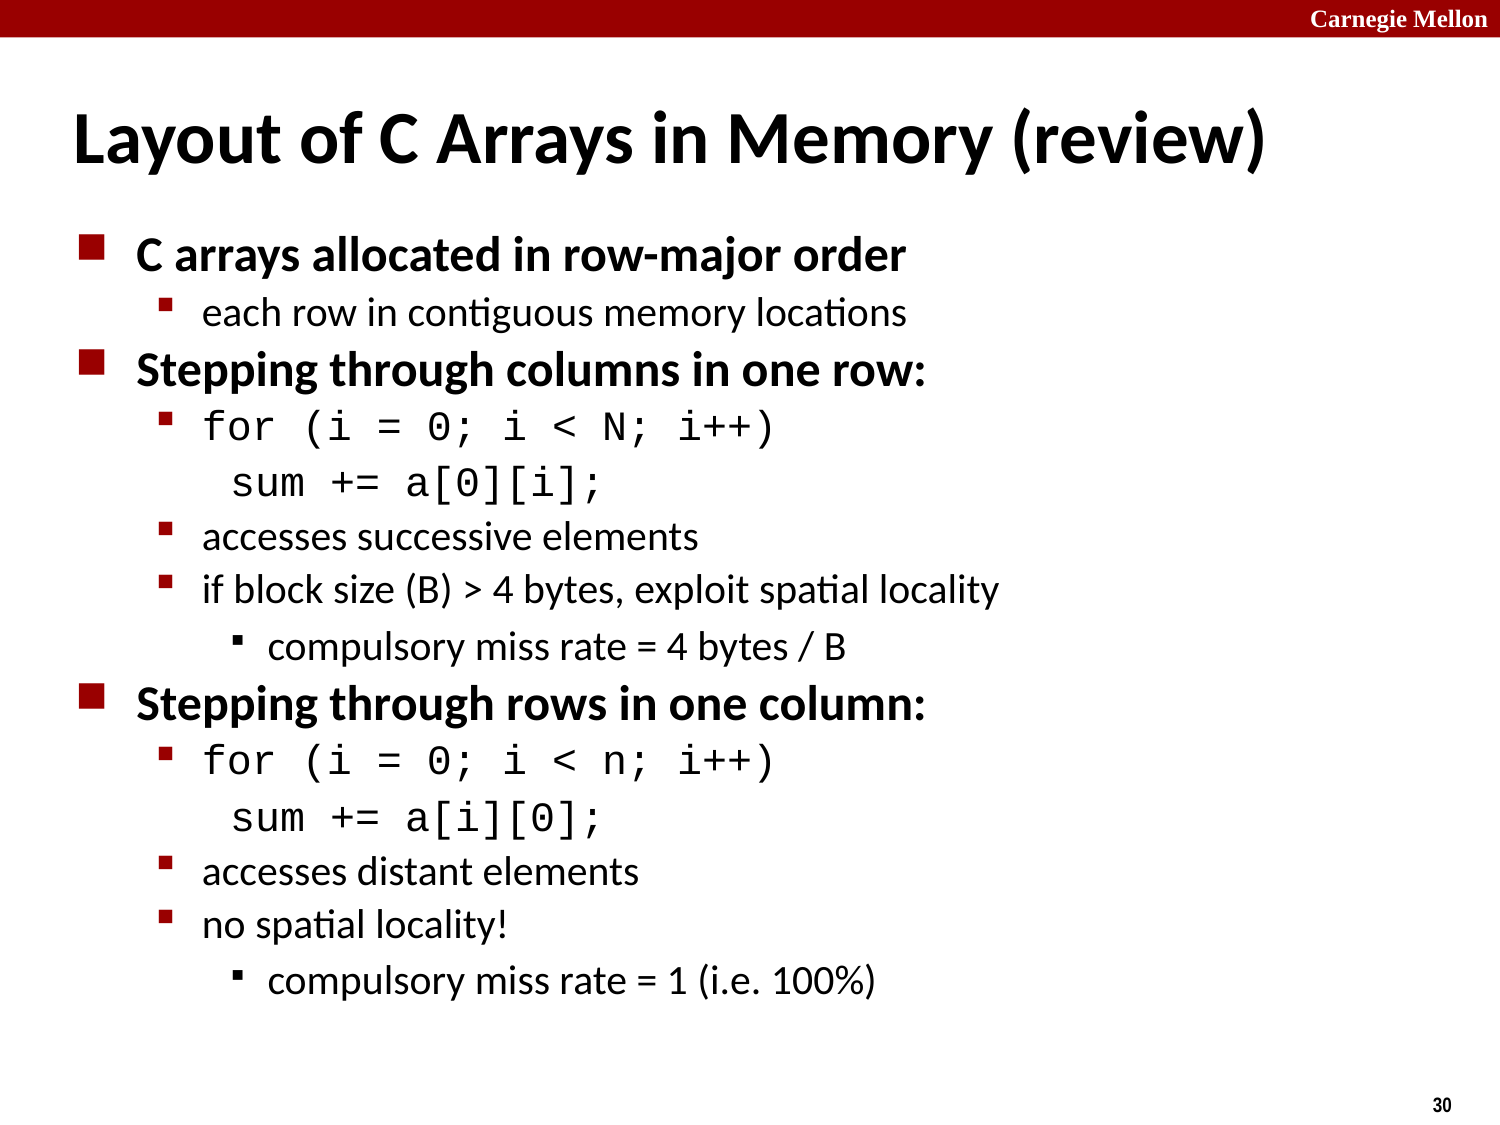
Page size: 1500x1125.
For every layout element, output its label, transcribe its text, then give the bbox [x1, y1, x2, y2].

list C arrays allocated in row-major order each row in contiguous memory locations Stepping through columns in one row: for (i = 0; i < N; i++) sum += a[0][i]; accesses successive elements if block size (B) > 4 bytes, exploit spatial locality compulsory miss rate = 4 bytes / B Stepping through rows in one column: for (i = 0; i < n; i++) sum += a[i][0]; accesses distant elements no spatial locality! compulsory miss rate = 1 (i.e. 100%) [64, 223, 1361, 1040]
title Layout of C Arrays in Memory (review) [58, 71, 1305, 197]
